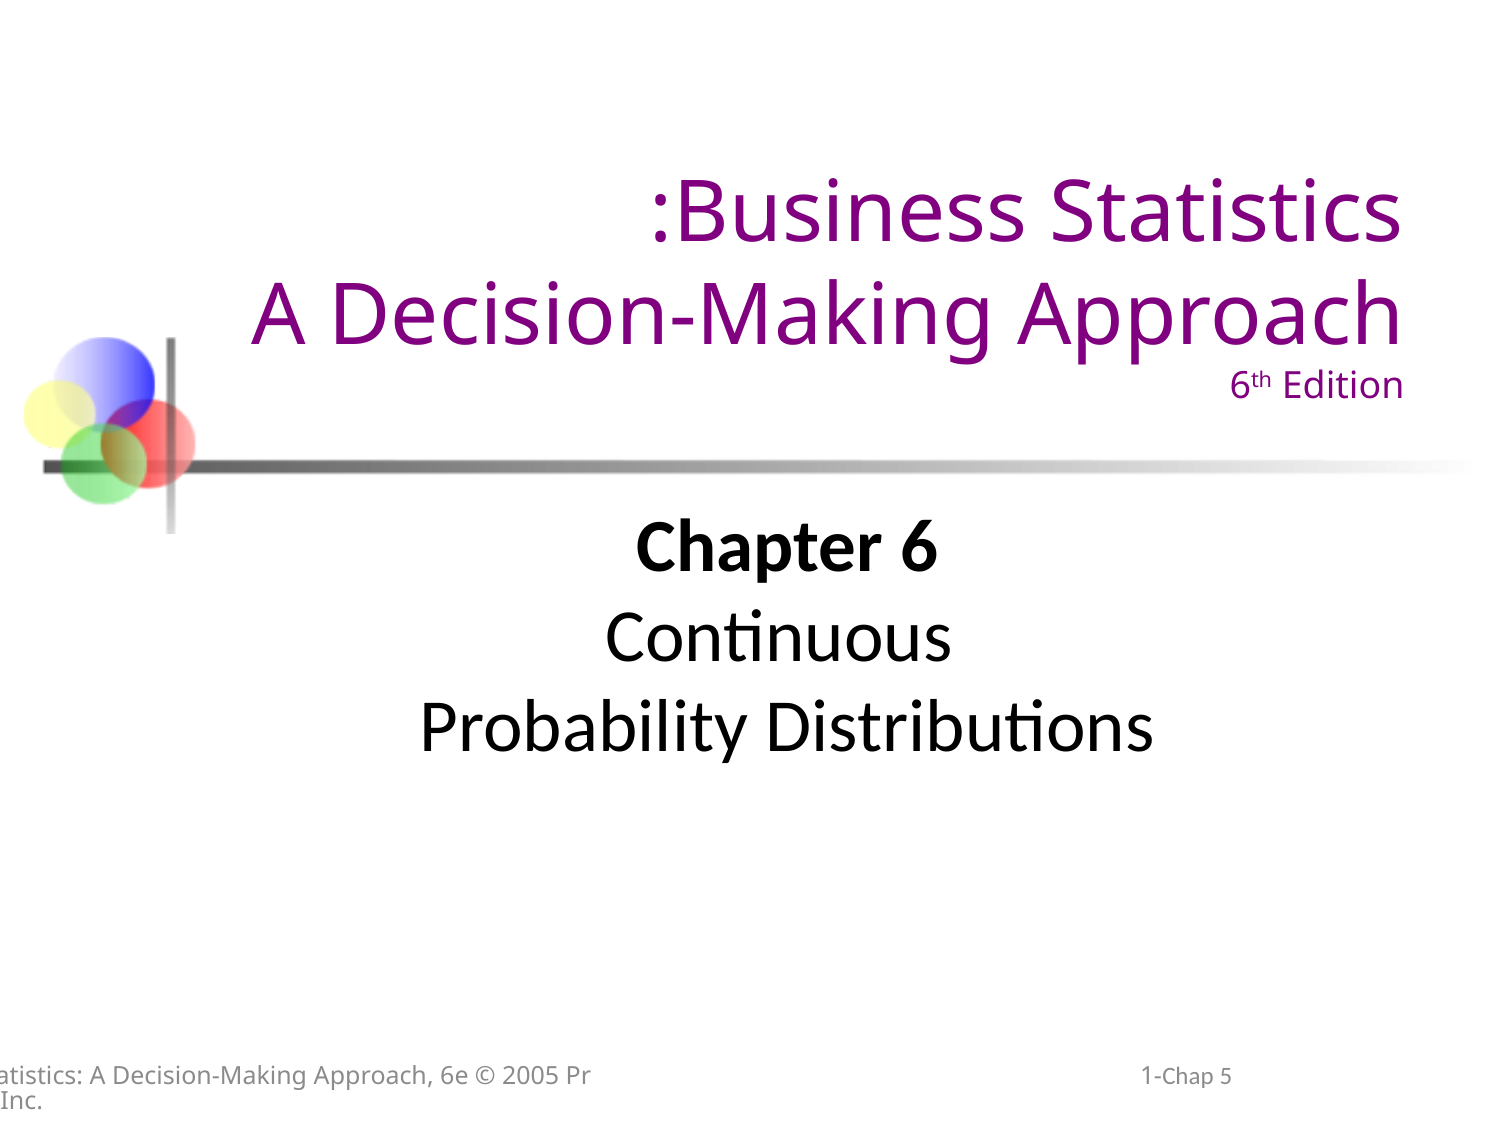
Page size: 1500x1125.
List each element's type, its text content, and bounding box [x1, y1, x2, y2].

footer Business Statistics: A Decision-Making Approach, 6e © 2005 Prentice-Hall, Inc. [24, 1050, 788, 1104]
title Chapter 6 Continuous Probability Distributions [150, 487, 1425, 775]
slide_number Chap 5-1 [1125, 1050, 1475, 1103]
picture [24, 337, 1475, 534]
text_box Business Statistics: A Decision-Making Approach 6th Edition [162, 87, 1419, 414]
